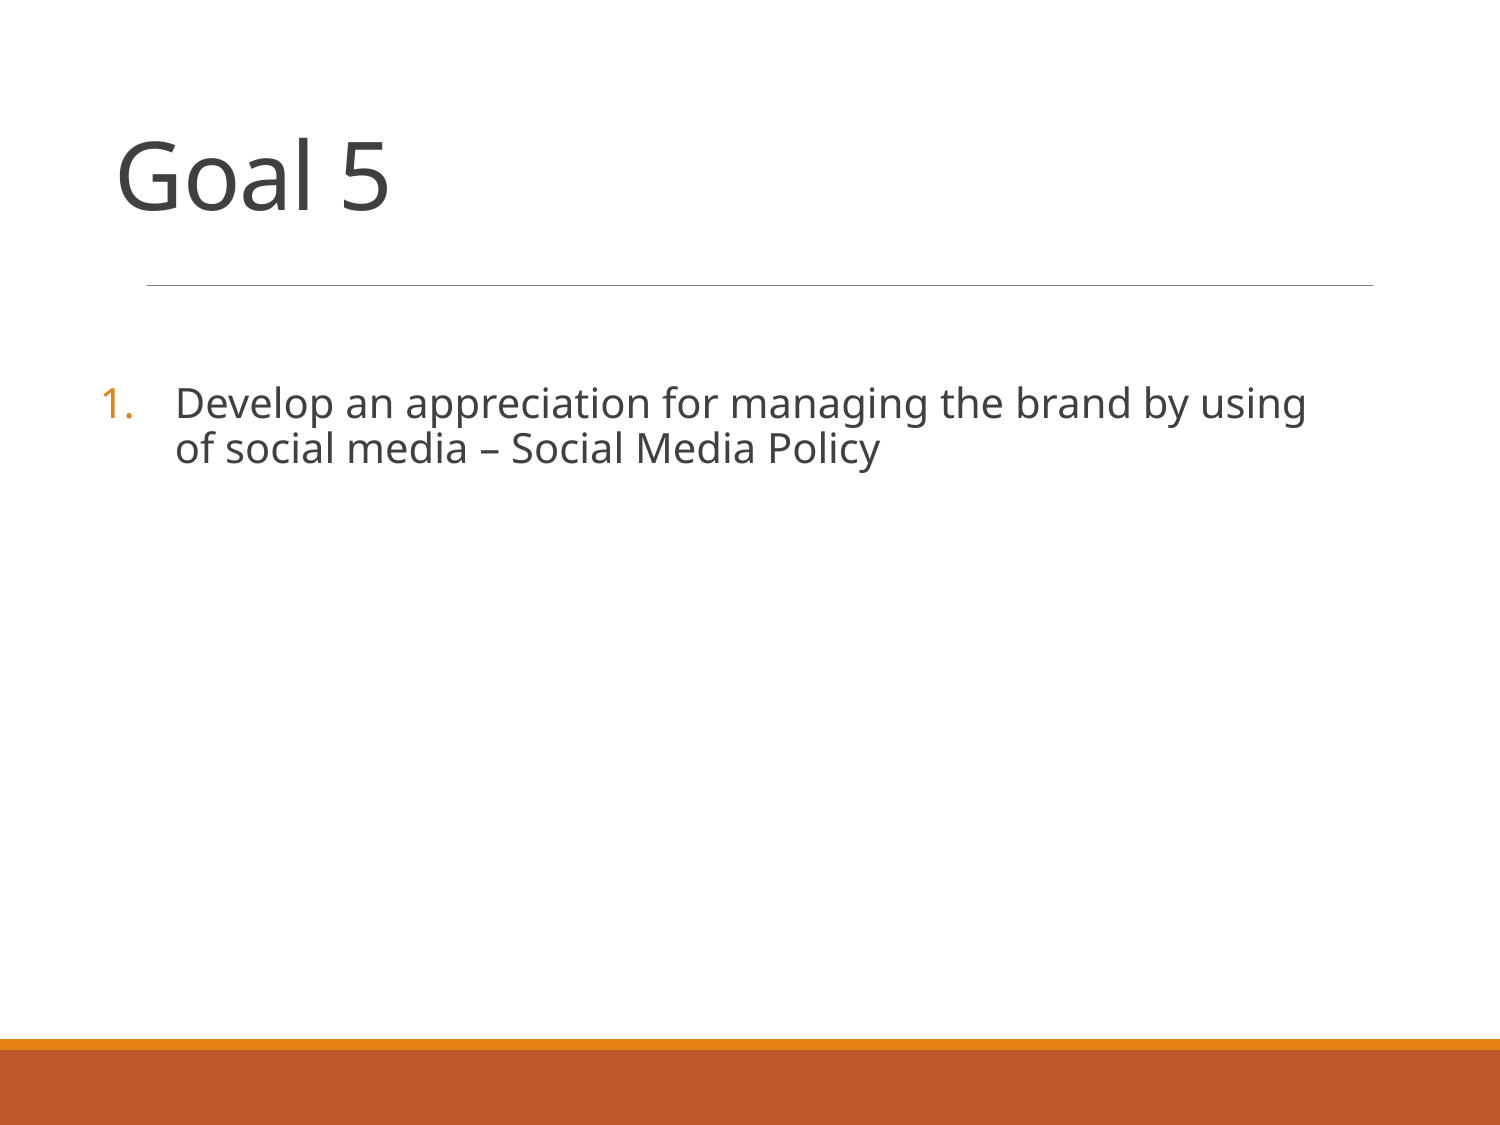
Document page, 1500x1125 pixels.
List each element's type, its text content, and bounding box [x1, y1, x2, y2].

list Develop an appreciation for managing the brand by using of social media – Social Media Policy [99, 375, 1338, 1013]
title Goal 5 [99, 125, 1213, 238]
